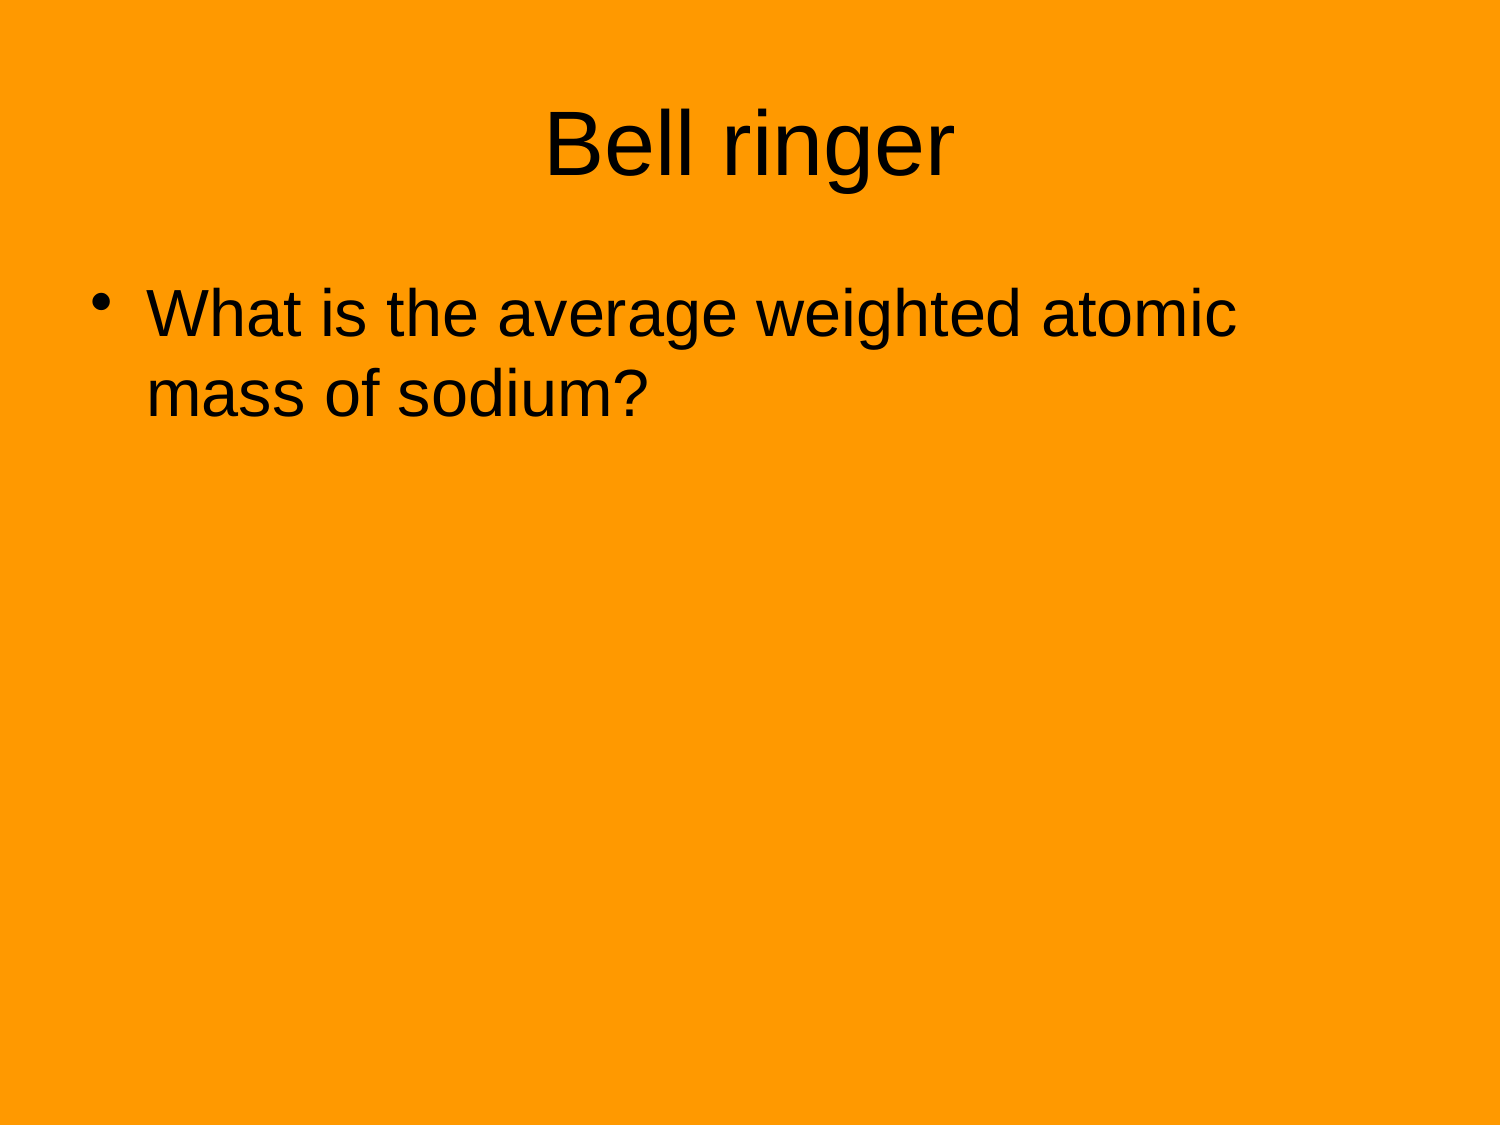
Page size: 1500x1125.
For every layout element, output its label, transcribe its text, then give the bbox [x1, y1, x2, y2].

title Bell ringer [75, 45, 1425, 233]
list What is the average weighted atomic mass of sodium? [75, 262, 1413, 1005]
